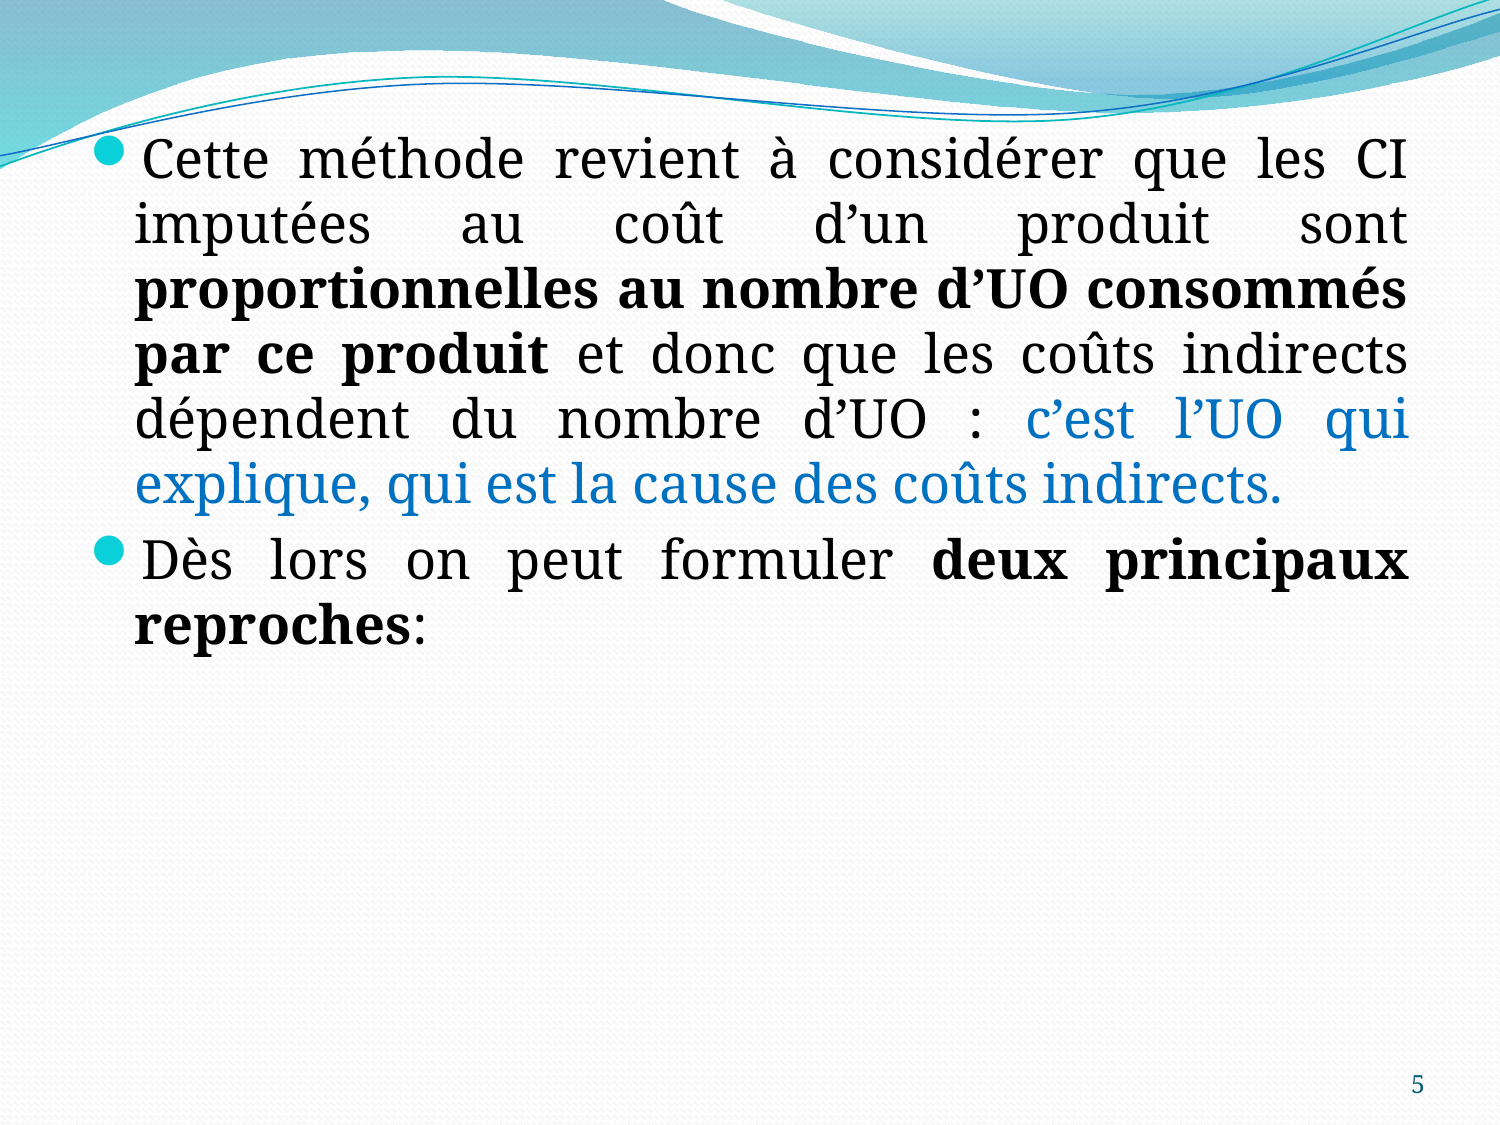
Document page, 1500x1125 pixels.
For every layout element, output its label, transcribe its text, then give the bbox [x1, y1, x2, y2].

slide_number 5 [1299, 1042, 1425, 1103]
list Cette méthode revient à considérer que les CI imputées au coût d’un produit sont proportionnelles au nombre d’UO consommés par ce produit et donc que les coûts indirects dépendent du nombre d’UO : c’est l’UO qui explique, qui est la cause des coûts indirects. Dès lors on peut formuler deux principaux reproches: [75, 117, 1425, 1005]
